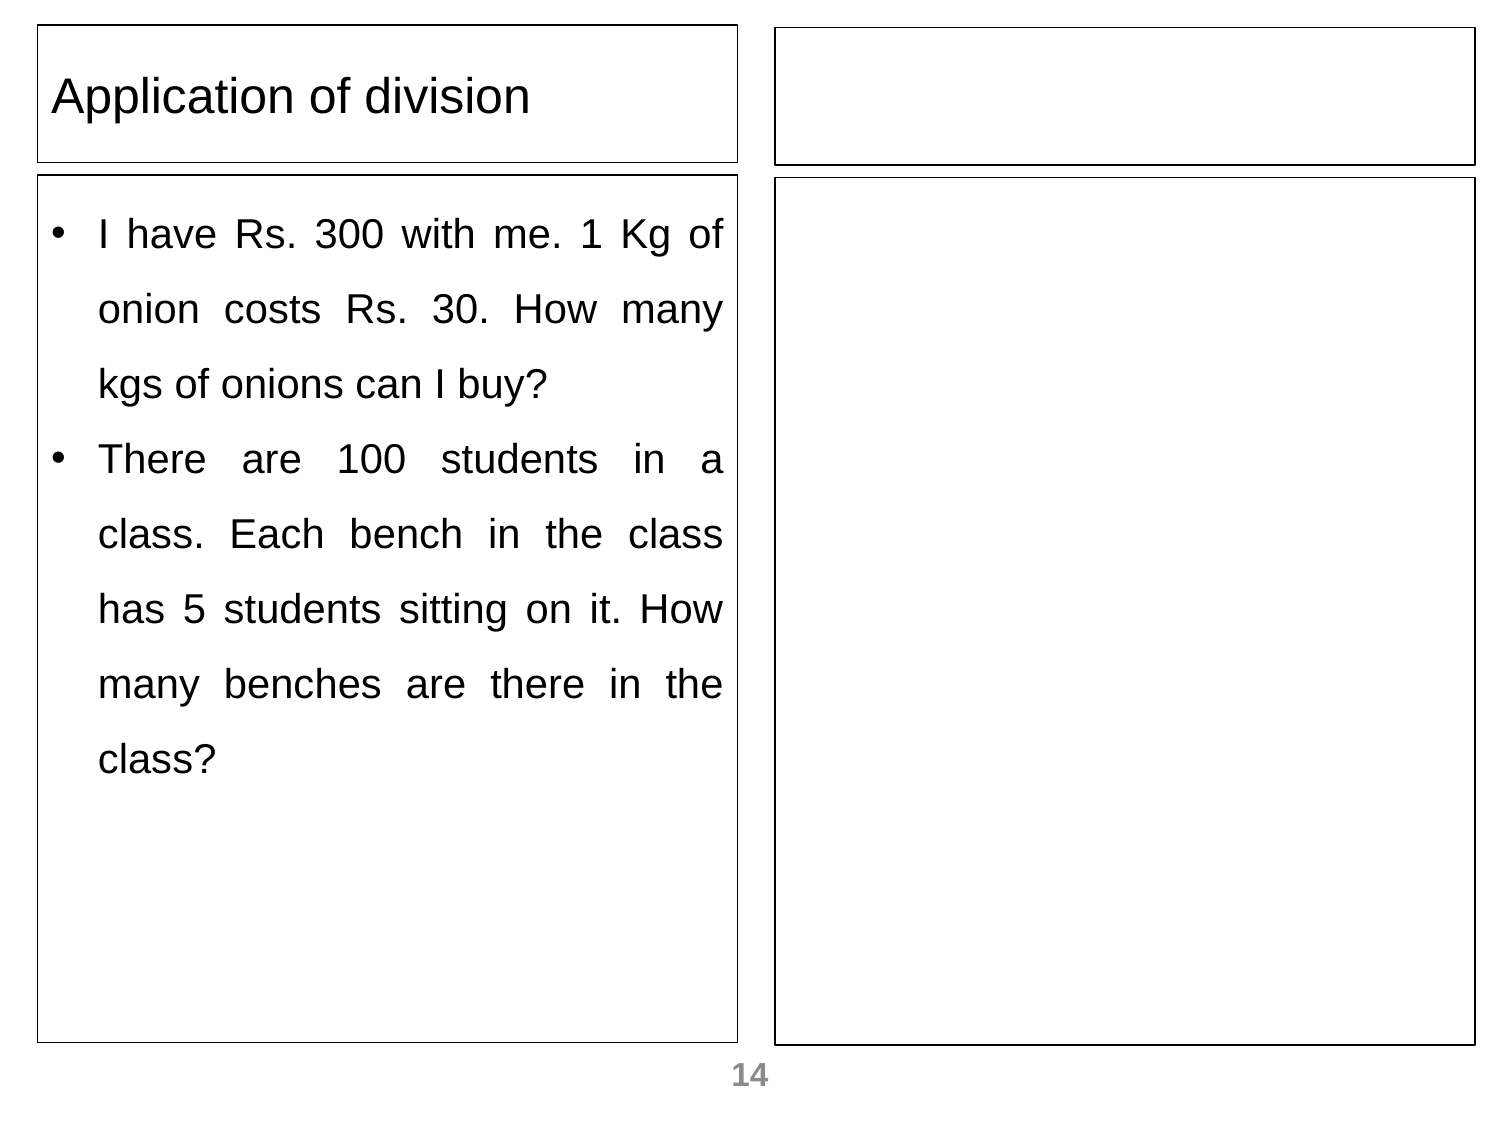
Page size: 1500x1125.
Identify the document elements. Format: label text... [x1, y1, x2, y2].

text_box [774, 177, 1475, 1046]
text_box [774, 27, 1475, 165]
text_box I have Rs. 300 with me. 1 Kg of onion costs Rs. 30. How many kgs of onions can I buy? There are 100 students in a class. Each bench in the class has 5 students sitting on it. How many benches are there in the class? [37, 174, 738, 1043]
text_box Application of division [37, 24, 738, 163]
text_box [738, 199, 747, 788]
text_box [1475, 201, 1484, 791]
slide_number 14 [512, 1042, 988, 1103]
